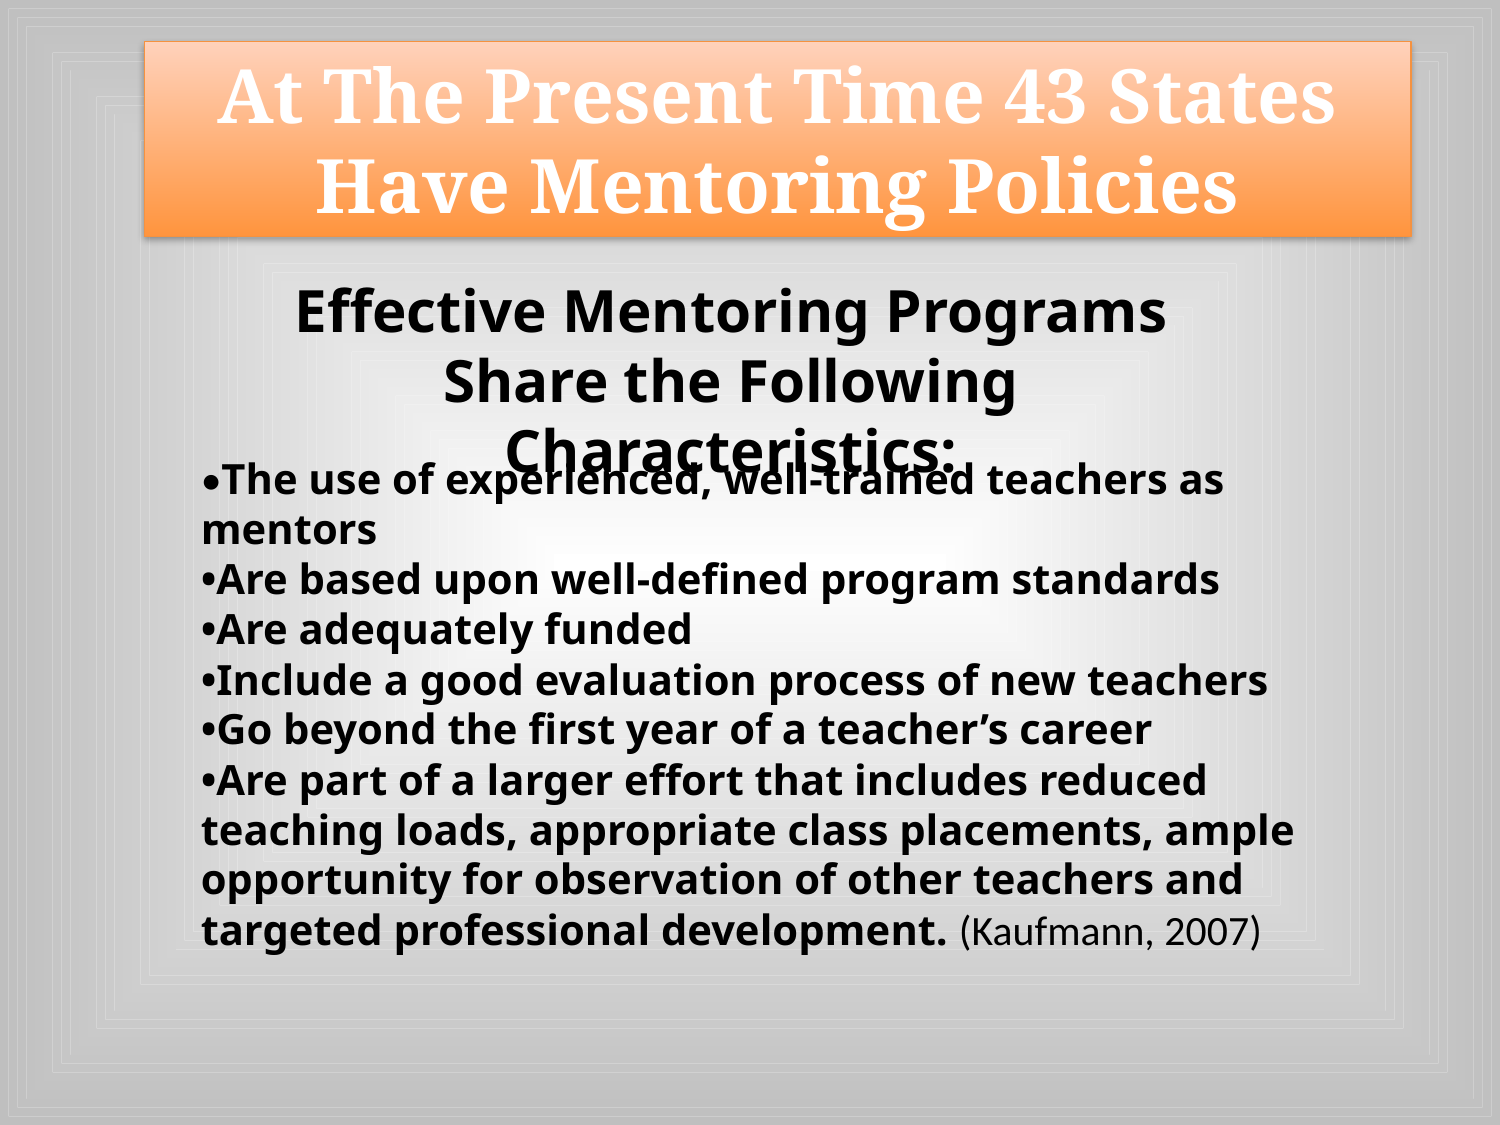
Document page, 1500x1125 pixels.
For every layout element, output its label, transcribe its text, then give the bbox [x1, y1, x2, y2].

text_box •The use of experienced, well-trained teachers as mentors •Are based upon well-defined program standards •Are adequately funded •Include a good evaluation process of new teachers •Go beyond the first year of a teacher’s career •Are part of a larger effort that includes reduced teaching loads, appropriate class placements, ample opportunity for observation of other teachers and targeted professional development. (Kaufmann, 2007) [186, 445, 1359, 961]
text_box Effective Mentoring Programs Share the Following Characteristics: [262, 267, 1199, 492]
text_box At The Present Time 43 States Have Mentoring Policies [144, 41, 1412, 237]
